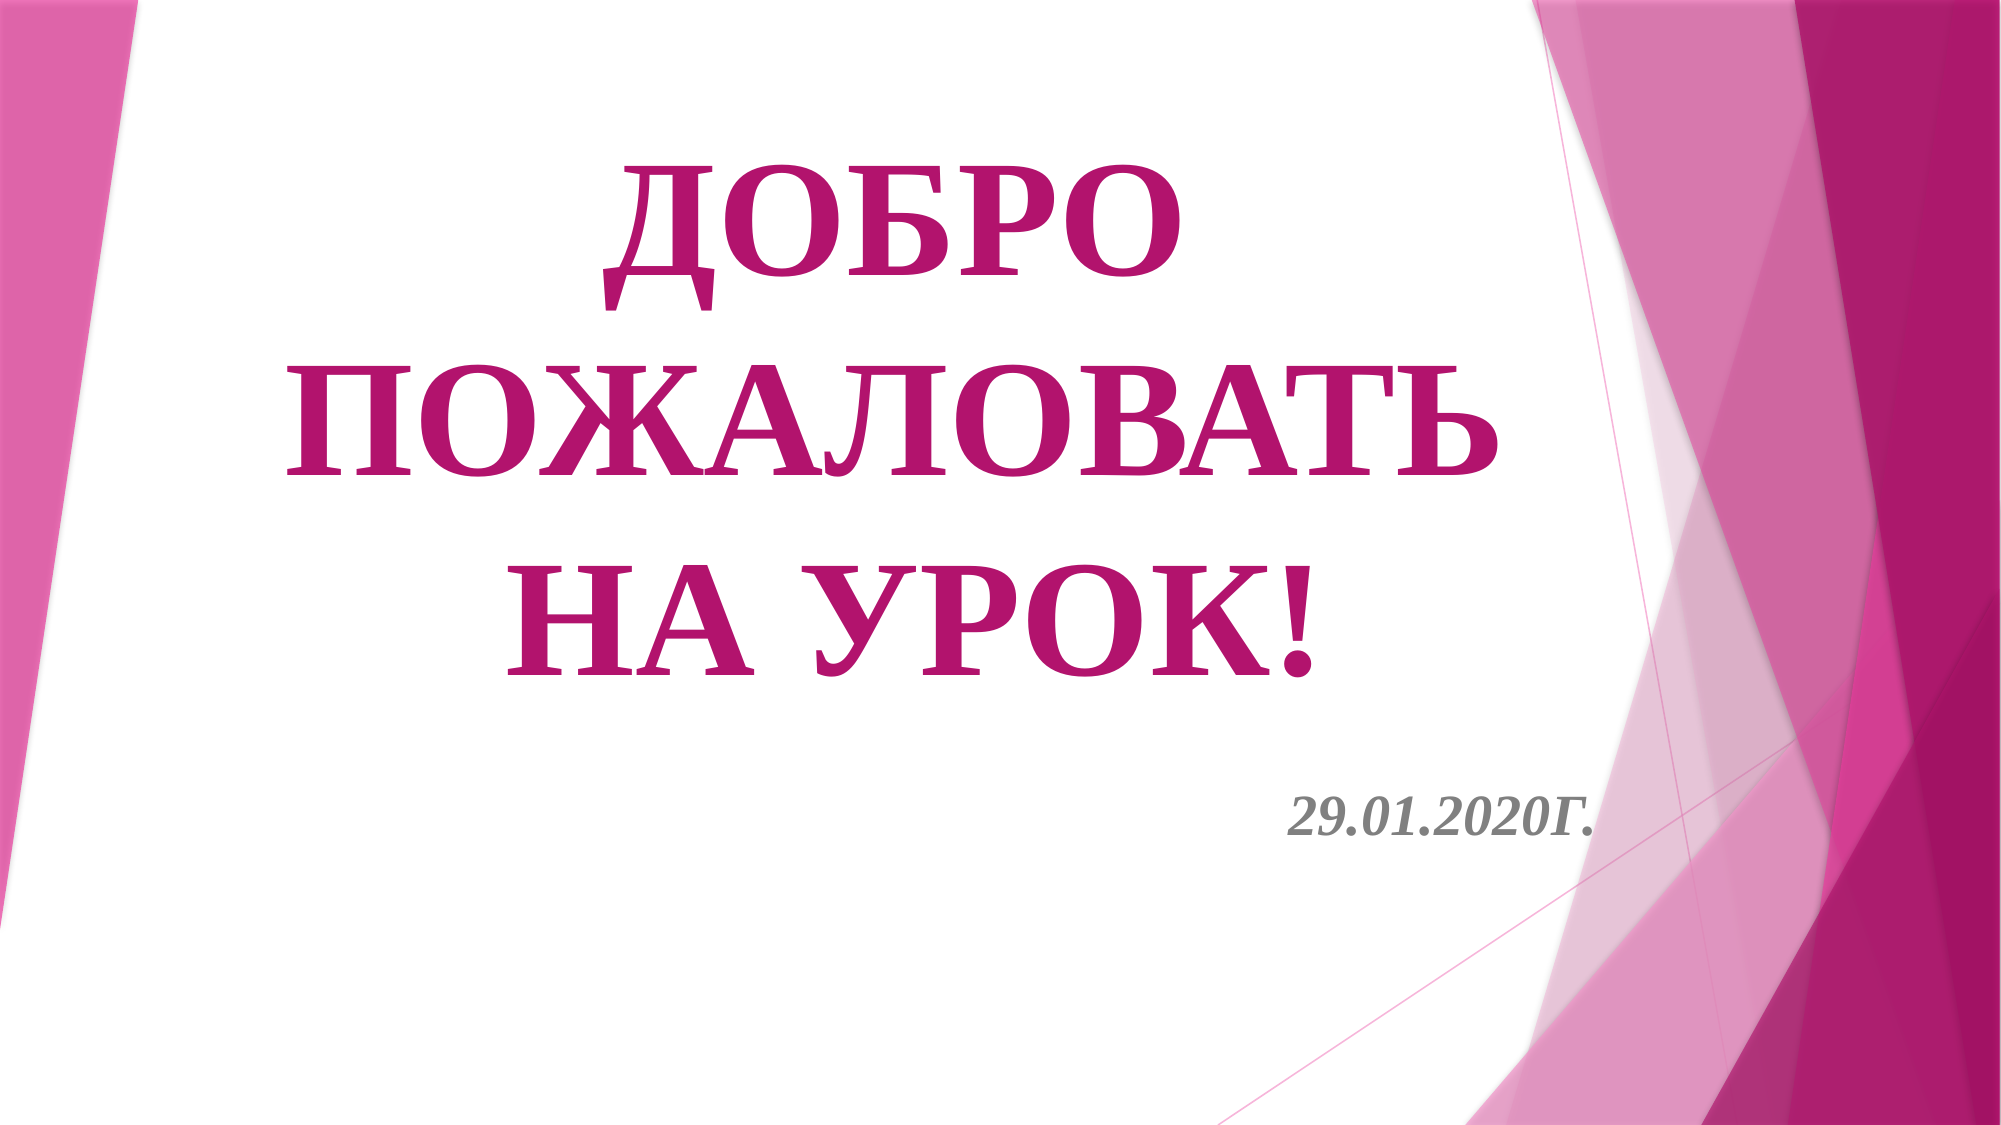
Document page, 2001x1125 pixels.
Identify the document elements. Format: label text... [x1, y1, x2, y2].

title ДОБРО ПОЖАЛОВАТЬ НА УРОК! [86, 467, 1705, 717]
subtitle 29.01.2020Г. [123, 769, 1612, 922]
